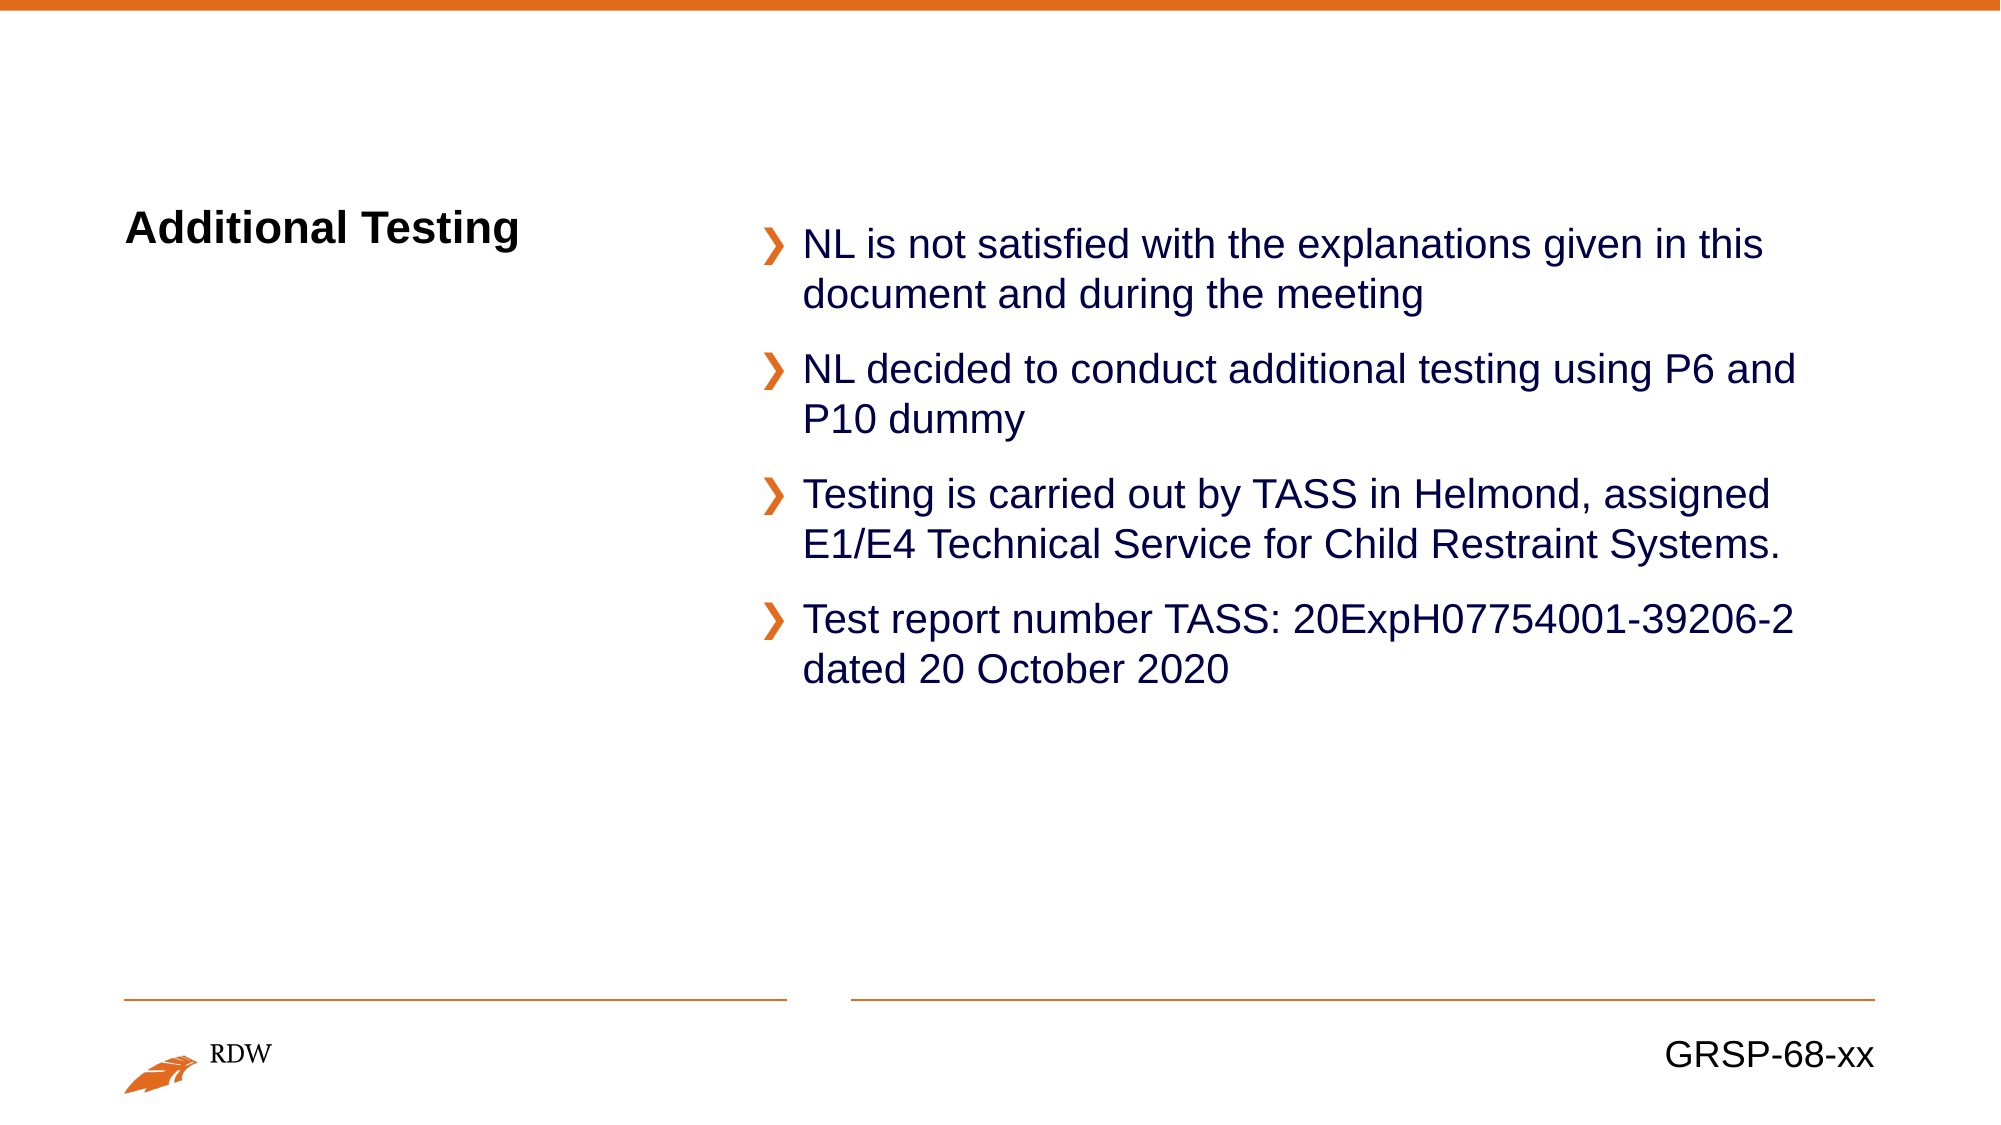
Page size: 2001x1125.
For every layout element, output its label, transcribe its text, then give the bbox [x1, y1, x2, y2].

picture [124, 1044, 272, 1094]
list NL is not satisfied with the explanations given in this document and during the meeting NL decided to conduct additional testing using P6 and P10 dummy Testing is carried out by TASS in Helmond, assigned E1/E4 Technical Service for Child Restraint Systems. Test report number TASS: 20ExpH07754001-39206-2 dated 20 October 2020 [758, 216, 1821, 860]
title Additional Testing [124, 204, 787, 309]
text_box GRSP-68-xx [1649, 1022, 1890, 1083]
